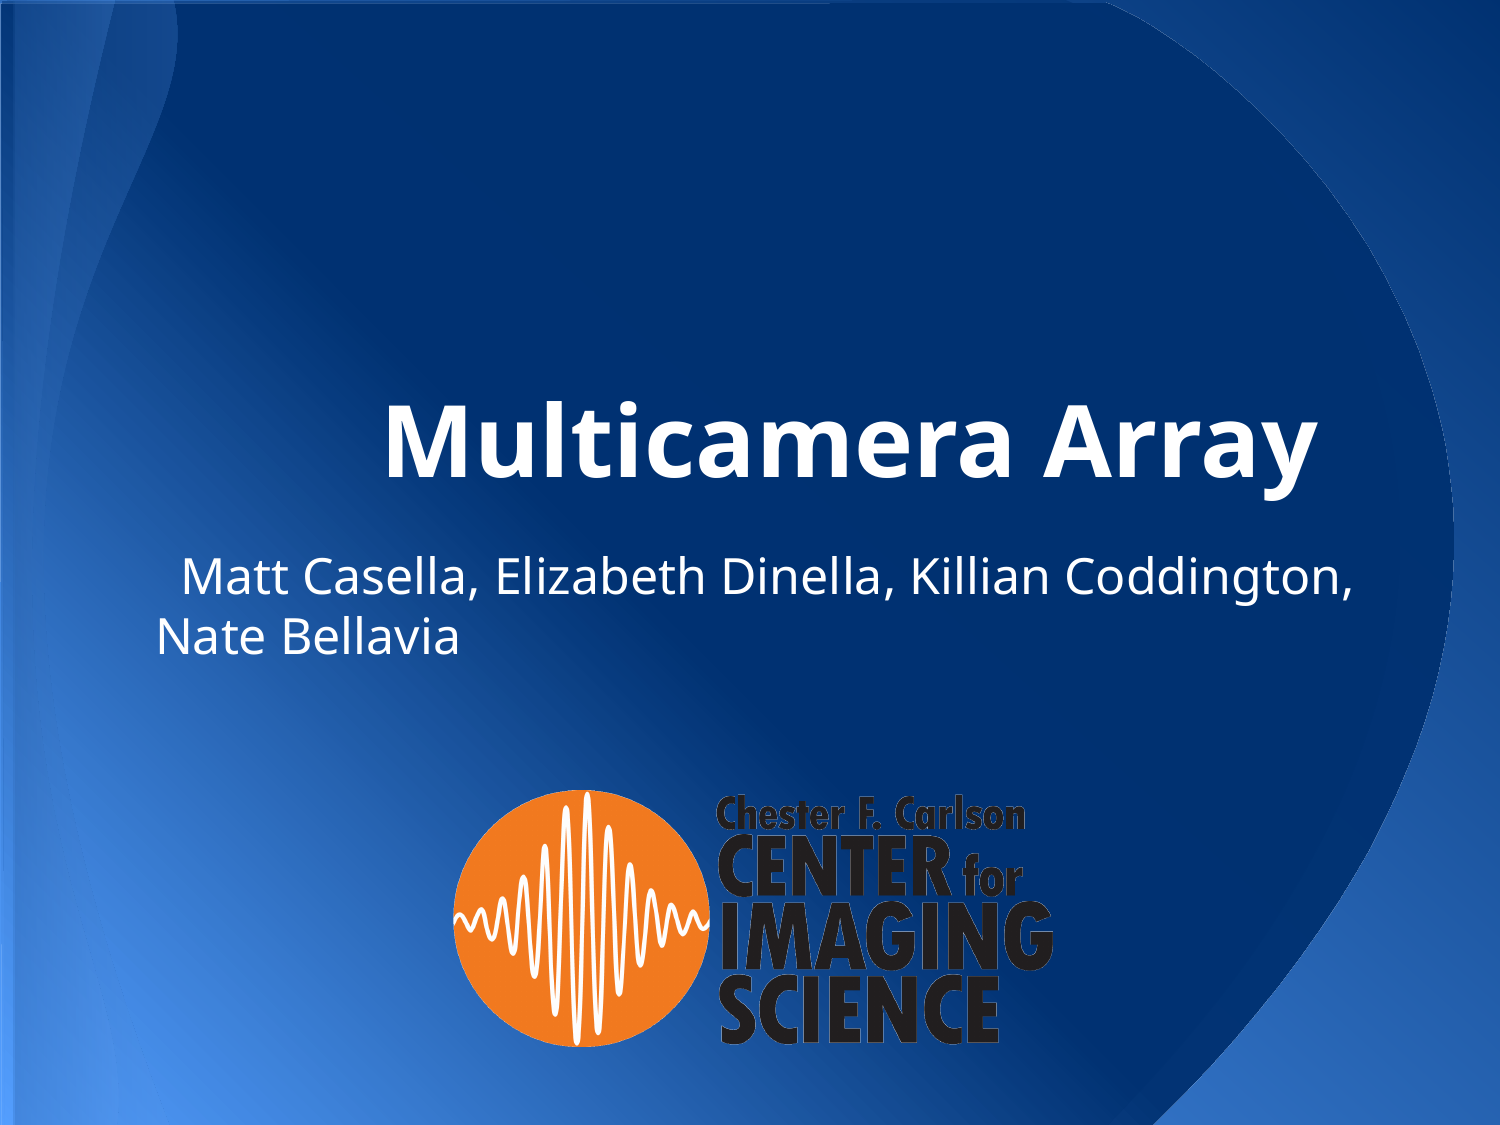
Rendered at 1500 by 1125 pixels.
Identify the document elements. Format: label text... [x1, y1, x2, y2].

text_box [453, 790, 1059, 1047]
title Multicamera Array [177, 271, 1335, 513]
subtitle Matt Casella, Elizabeth Dinella, Killian Coddington, Nate Bellavia [140, 530, 1415, 682]
